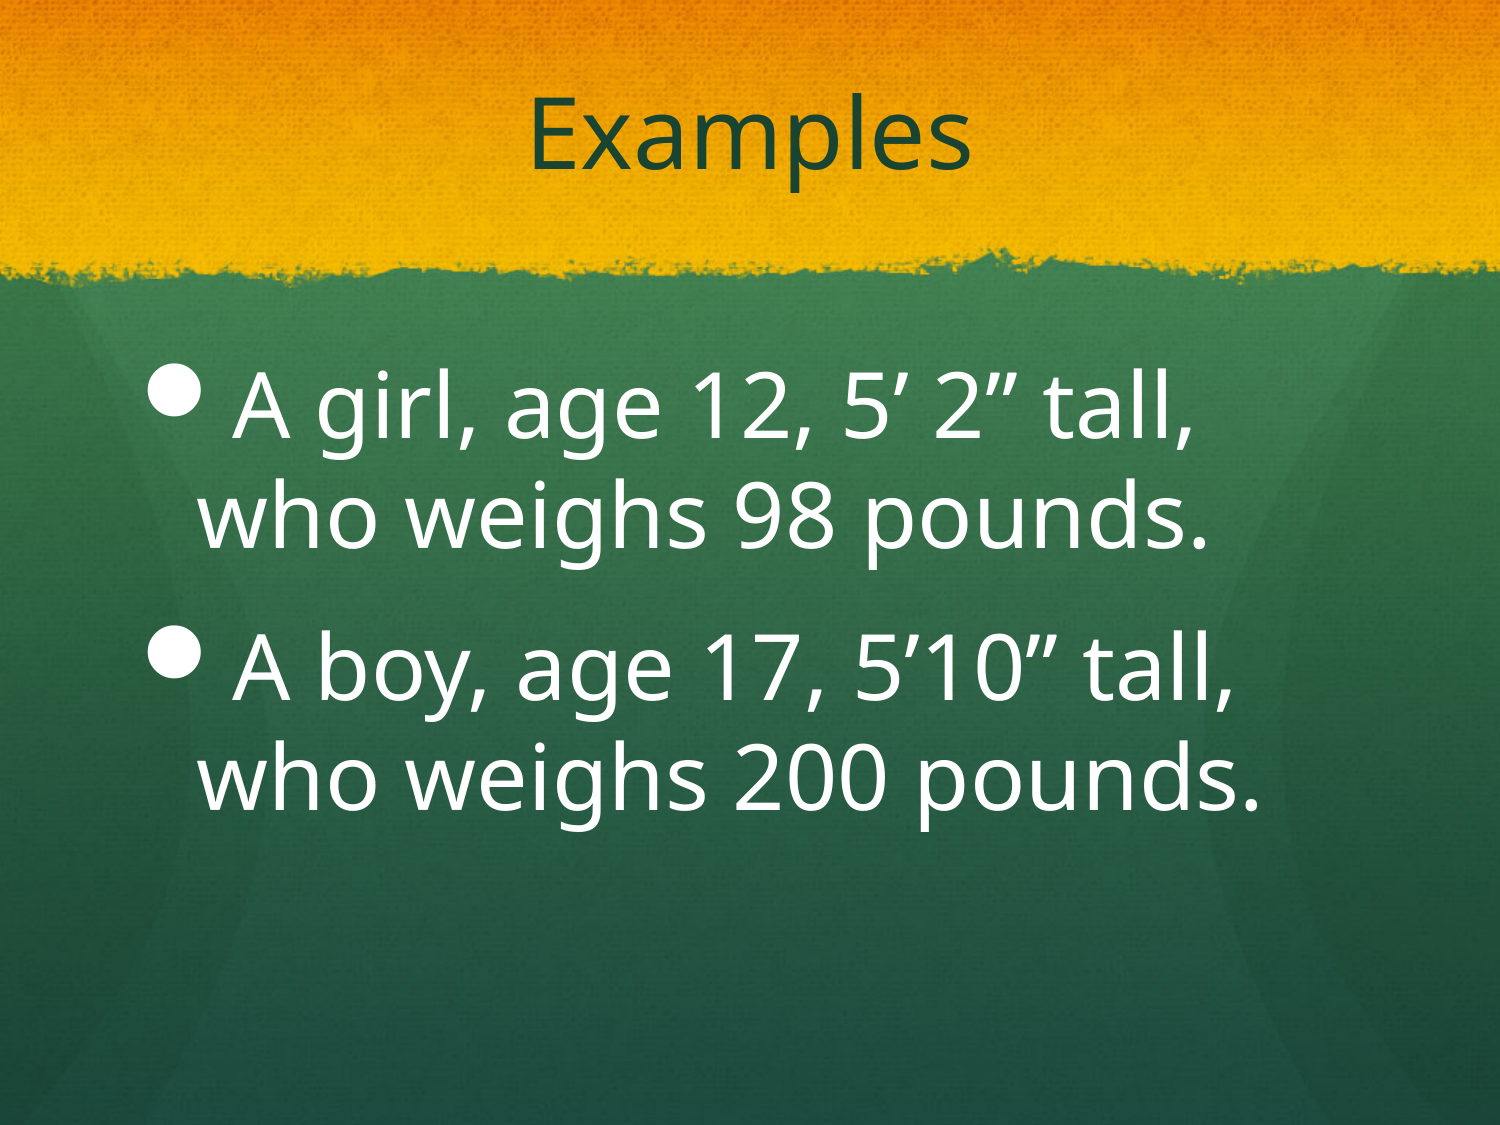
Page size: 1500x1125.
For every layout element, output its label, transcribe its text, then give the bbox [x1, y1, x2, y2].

picture [0, 0, 1500, 1125]
title Examples [125, 13, 1375, 246]
list A girl, age 12, 5’ 2” tall, who weighs 98 pounds. A boy, age 17, 5’10” tall, who weighs 200 pounds. [125, 339, 1375, 1026]
